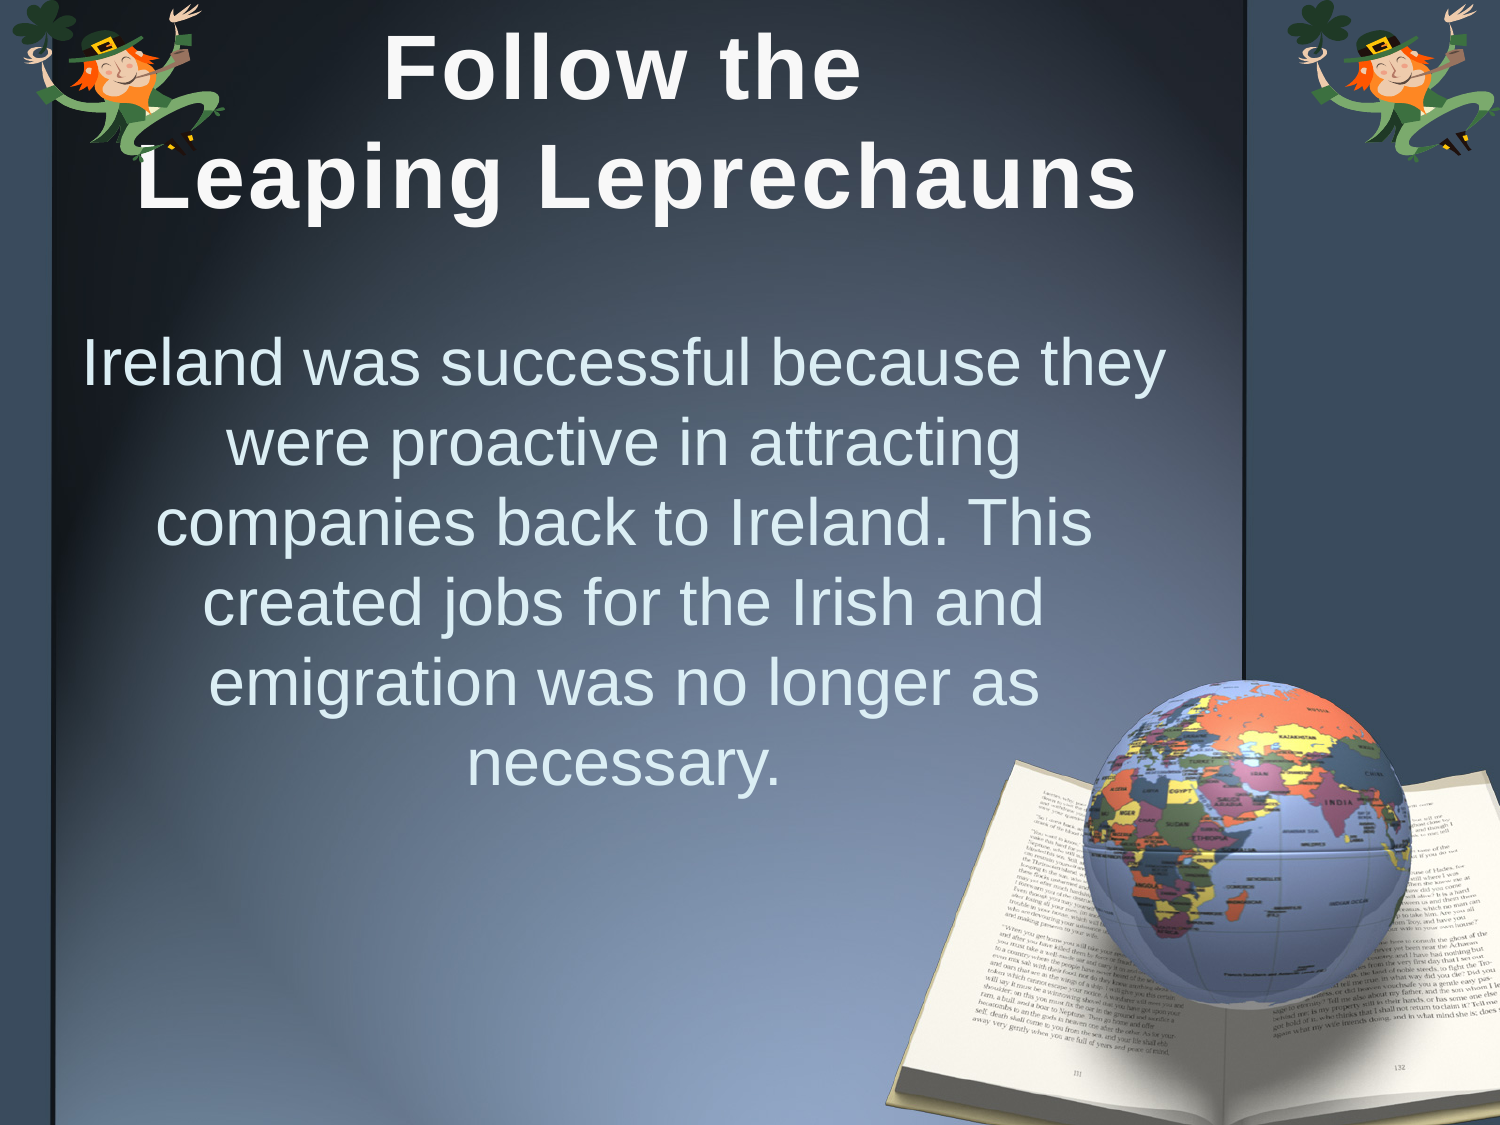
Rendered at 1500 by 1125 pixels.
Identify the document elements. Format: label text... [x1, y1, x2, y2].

text_box Ireland was successful because they were proactive in attracting companies back to Ireland. This created jobs for the Irish and emigration was no longer as necessary. [62, 312, 1188, 875]
picture [0, 0, 1500, 1125]
text_box Follow the Leaping Leprechauns [74, 0, 1200, 235]
